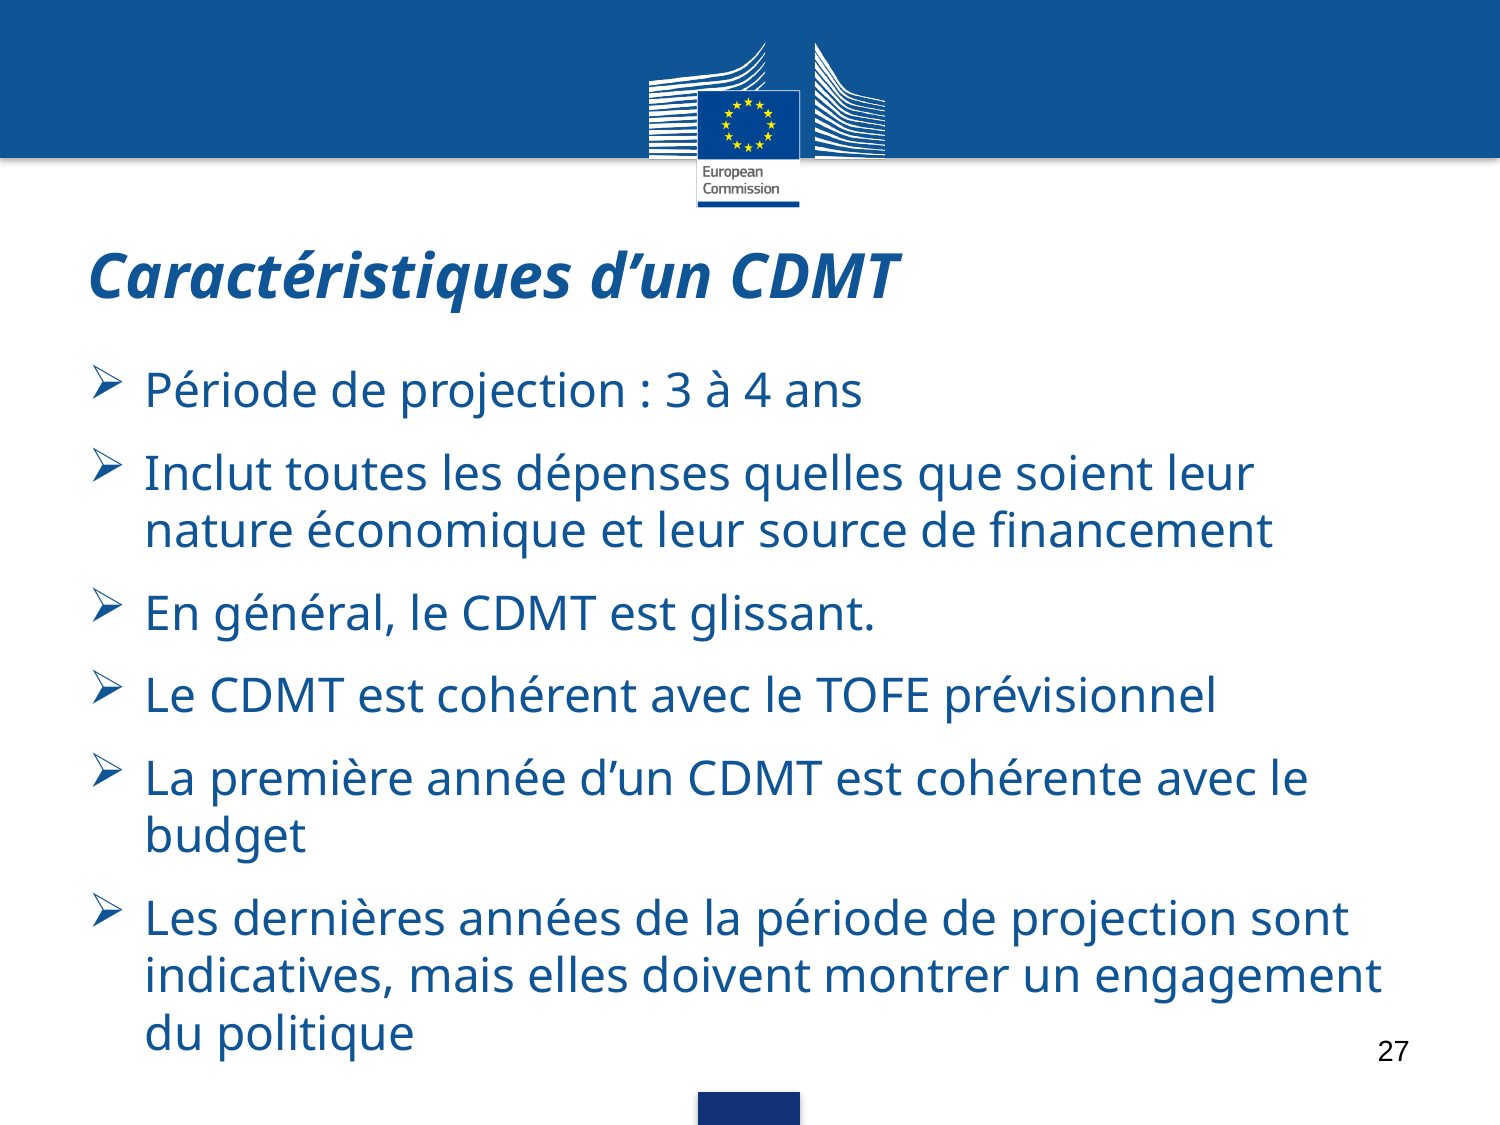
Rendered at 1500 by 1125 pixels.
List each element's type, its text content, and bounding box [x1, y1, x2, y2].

list Période de projection : 3 à 4 ans Inclut toutes les dépenses quelles que soient leur nature économique et leur source de financement En général, le CDMT est glissant. Le CDMT est cohérent avec le TOFE prévisionnel La première année d’un CDMT est cohérente avec le budget Les dernières années de la période de projection sont indicatives, mais elles doivent montrer un engagement du politique [73, 352, 1424, 932]
title Caractéristiques d’un CDMT [72, 196, 1423, 351]
slide_number 27 [1074, 1024, 1426, 1103]
picture [649, 42, 885, 196]
